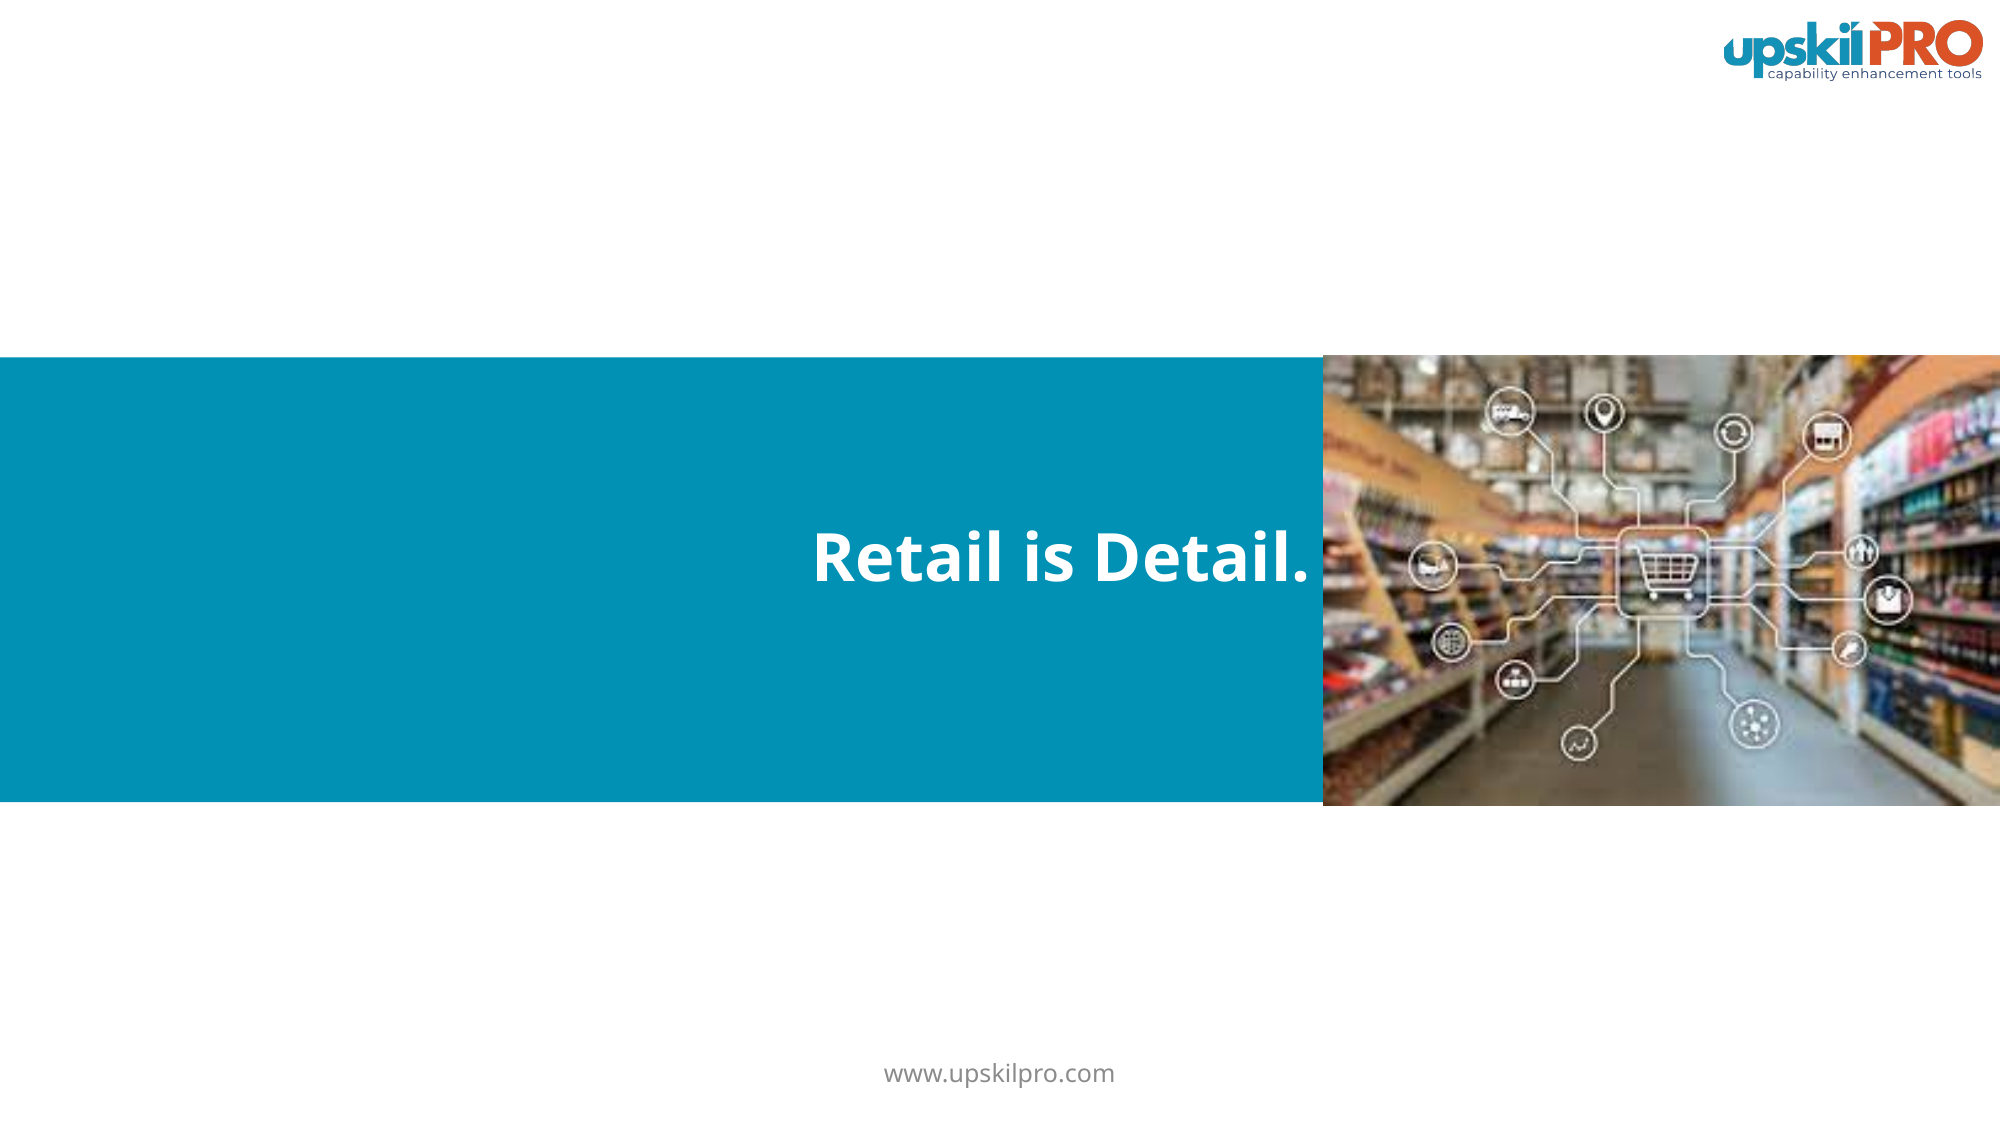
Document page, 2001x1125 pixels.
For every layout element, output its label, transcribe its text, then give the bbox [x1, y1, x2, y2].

picture [1323, 355, 2000, 806]
text_box Retail is Detail. [0, 357, 1323, 803]
footer www.upskilpro.com [662, 1042, 1338, 1103]
picture [1724, 20, 1983, 81]
